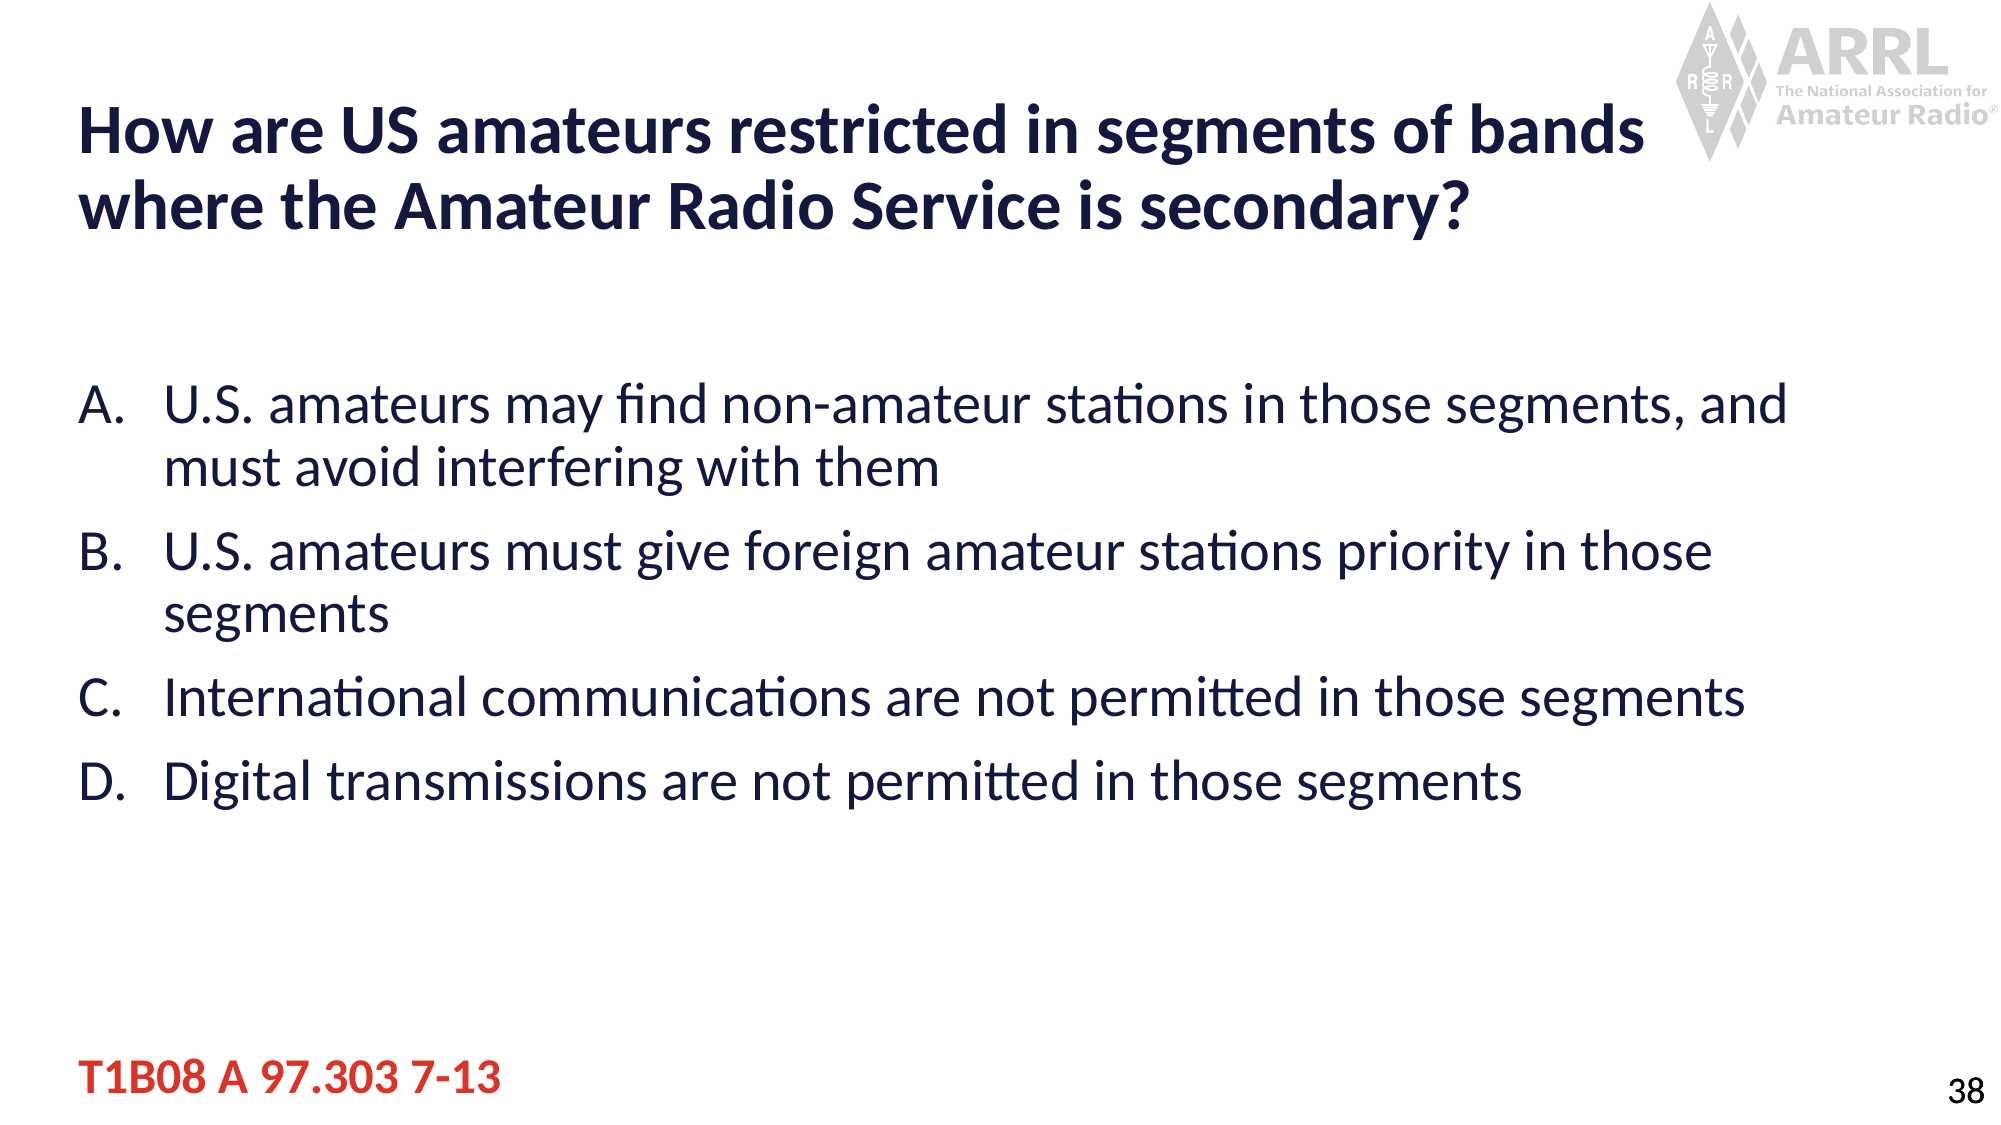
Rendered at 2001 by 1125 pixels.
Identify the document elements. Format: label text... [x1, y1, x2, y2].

picture [1674, 0, 2000, 164]
text_box T1B08 A 97.303 7-13 [63, 1036, 921, 1112]
list U.S. amateurs may find non-amateur stations in those segments, and must avoid interfering with them U.S. amateurs must give foreign amateur stations priority in those segments International communications are not permitted in those segments Digital transmissions are not permitted in those segments [63, 365, 1863, 989]
title How are US amateurs restricted in segments of bands where the Amateur Radio Service is secondary? [63, 59, 1863, 278]
